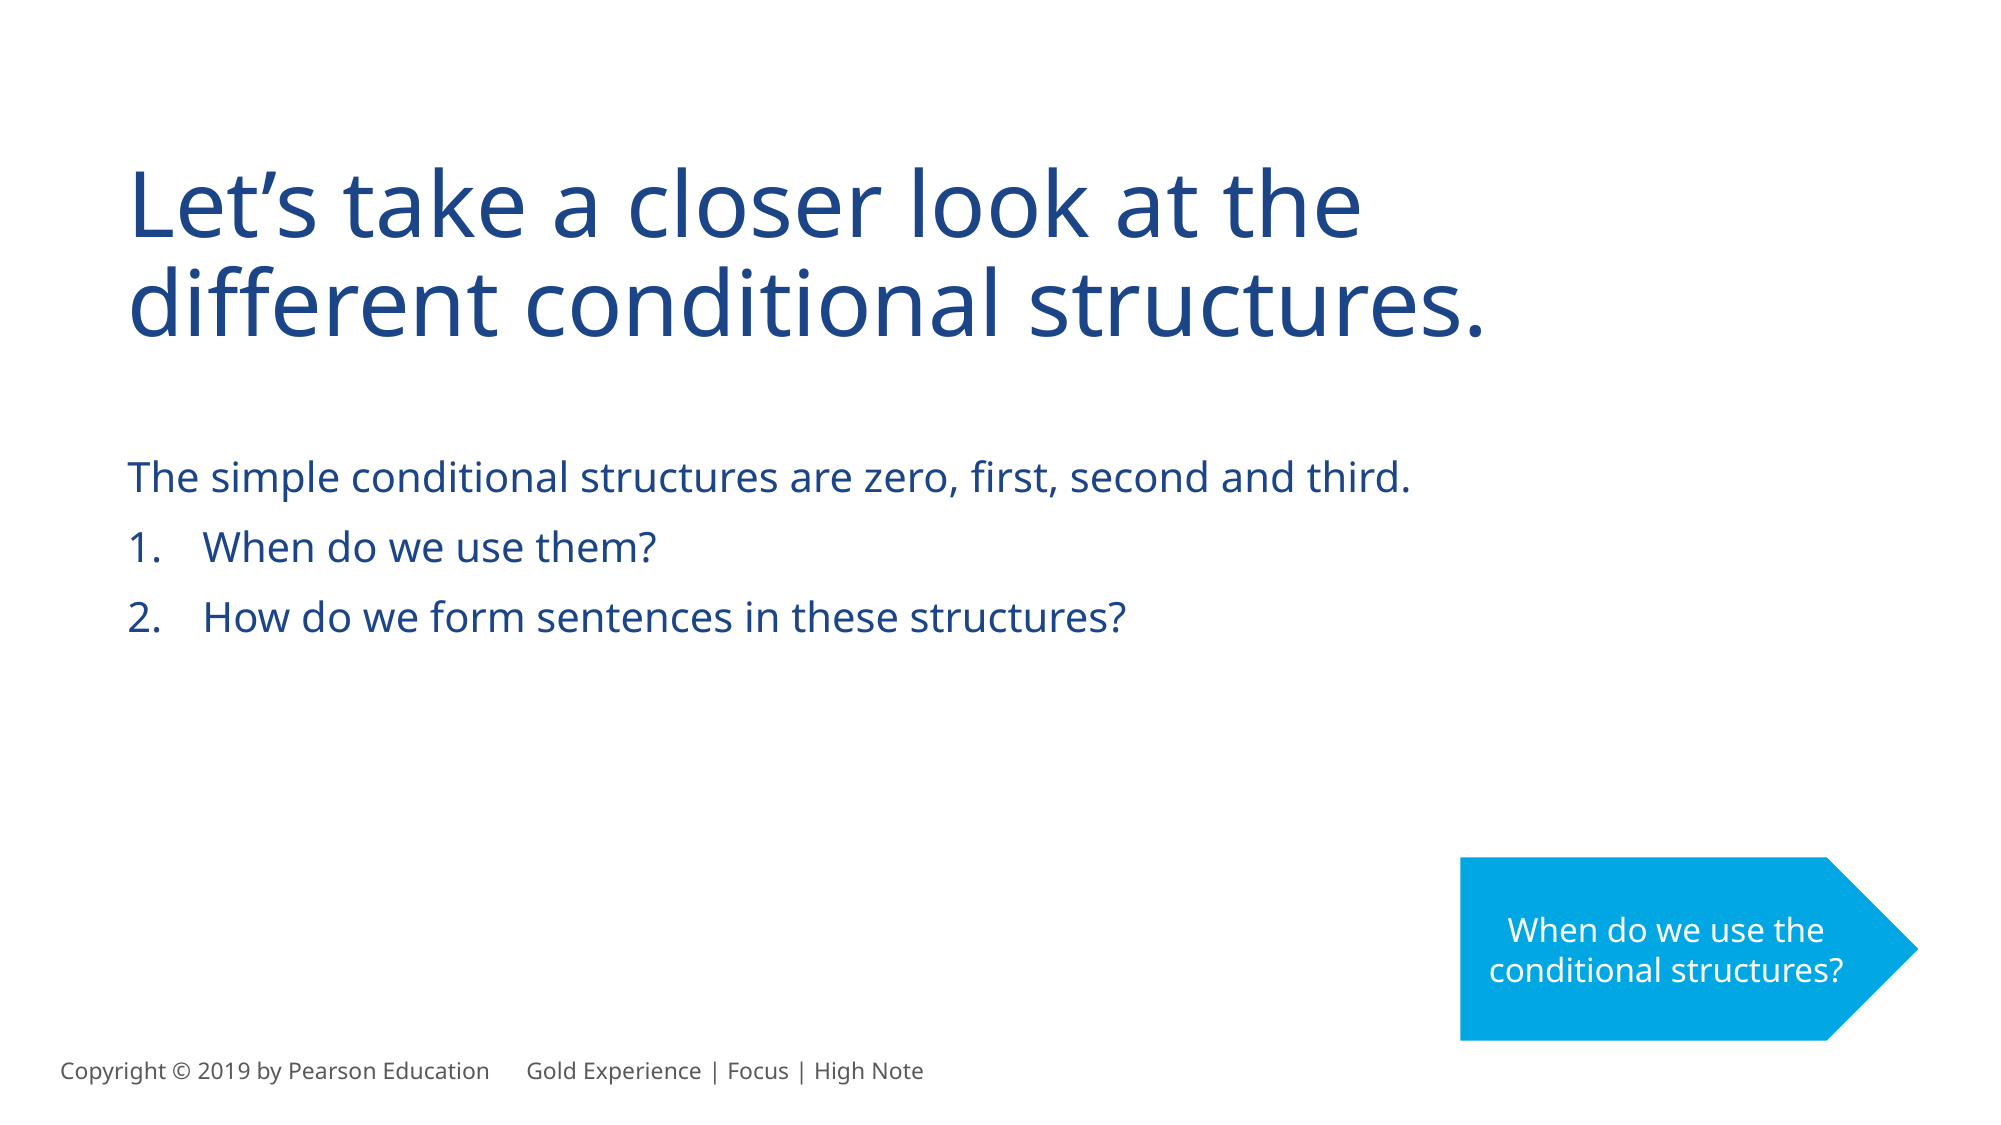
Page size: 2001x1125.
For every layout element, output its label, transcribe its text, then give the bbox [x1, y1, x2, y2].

title Let’s take a closer look at the different conditional structures. [112, 125, 1763, 390]
footer Copyright © 2019 by Pearson Education Gold Experience | Focus | High Note [45, 1040, 1084, 1101]
list The simple conditional structures are zero, first, second and third. When do we use them? How do we form sentences in these structures? [112, 449, 1763, 822]
text_box When do we use the conditional structures? [1460, 857, 1919, 1041]
